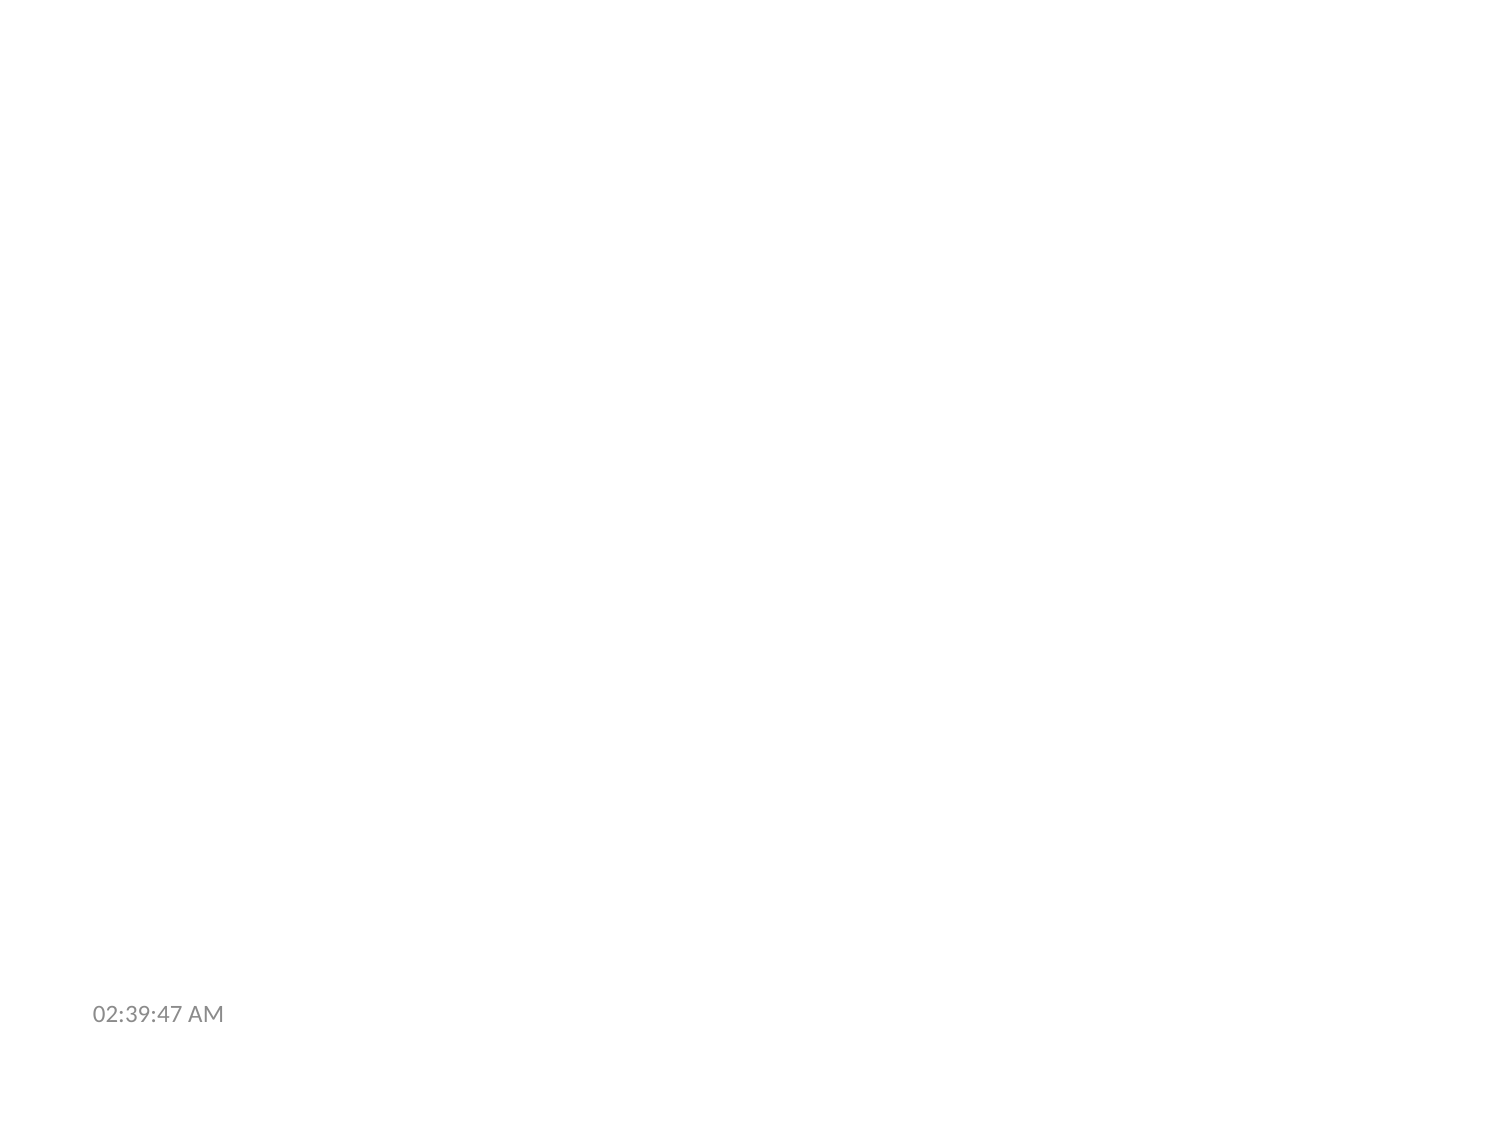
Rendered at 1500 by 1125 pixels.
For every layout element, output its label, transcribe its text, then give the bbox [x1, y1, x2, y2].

text_box 3:35:09 PM [77, 982, 428, 1043]
